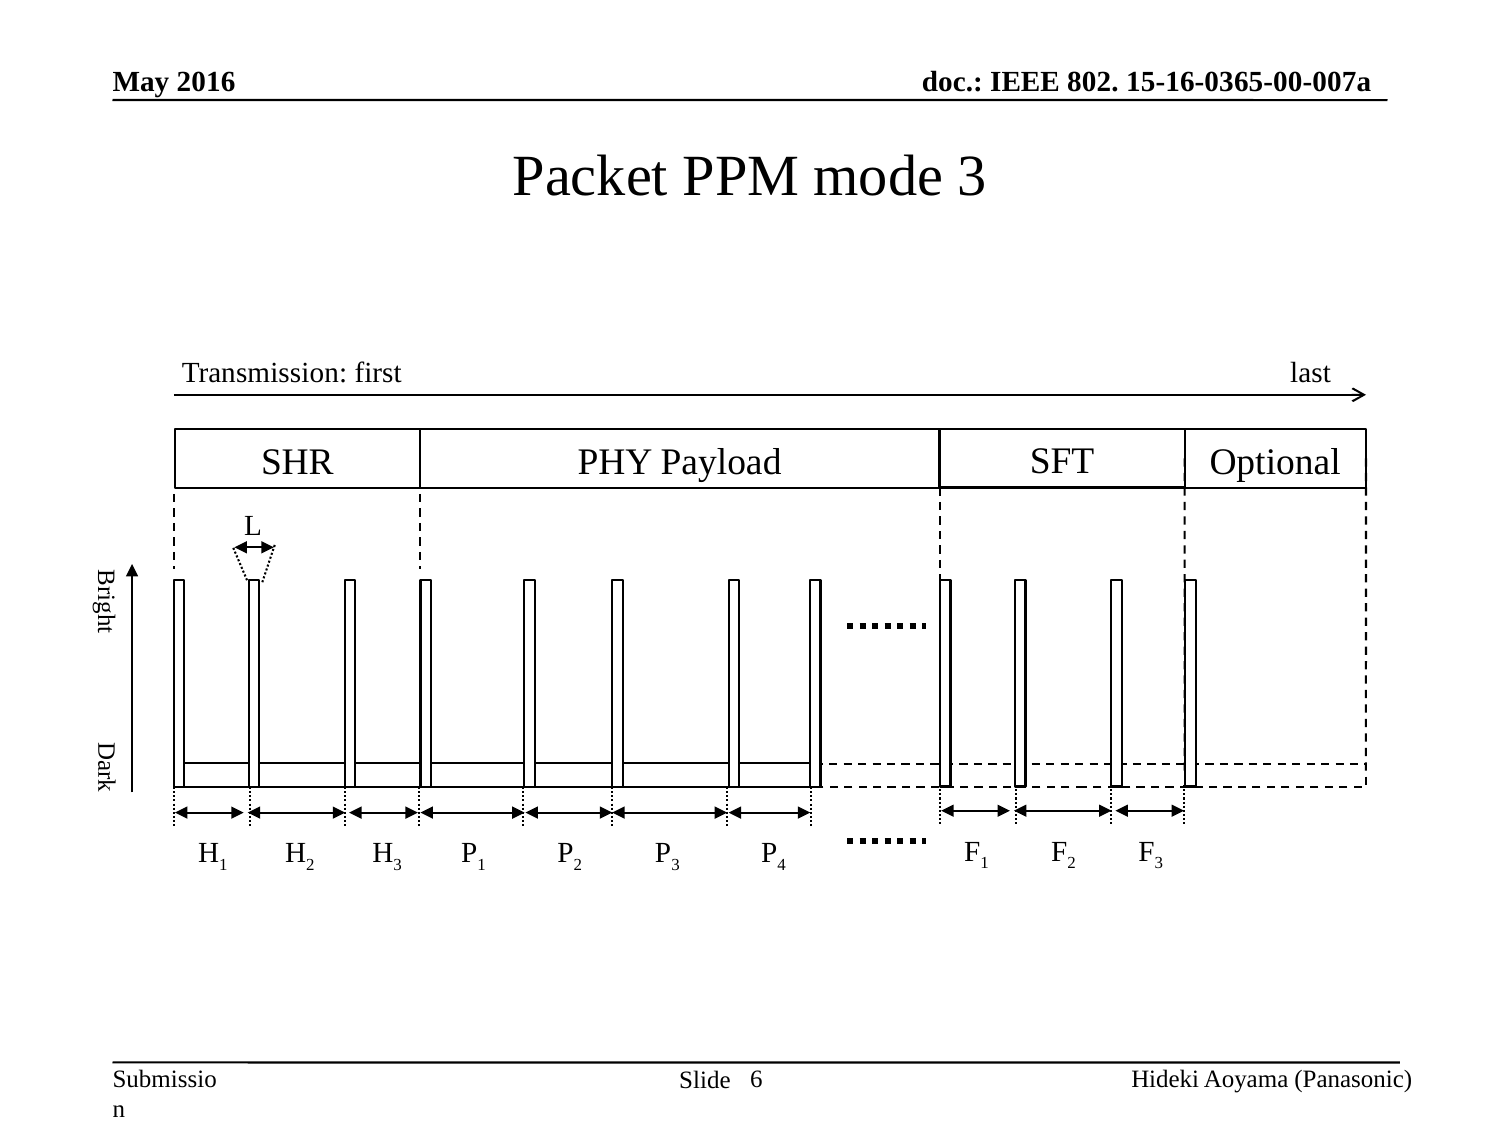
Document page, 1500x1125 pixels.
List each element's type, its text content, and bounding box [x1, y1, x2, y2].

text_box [85, 346, 1367, 877]
slide_number 6 [741, 1062, 771, 1093]
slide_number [112, 62, 375, 98]
footer Hideki Aoyama (Panasonic) [900, 1062, 1413, 1093]
title Packet PPM mode 3 [112, 112, 1388, 232]
